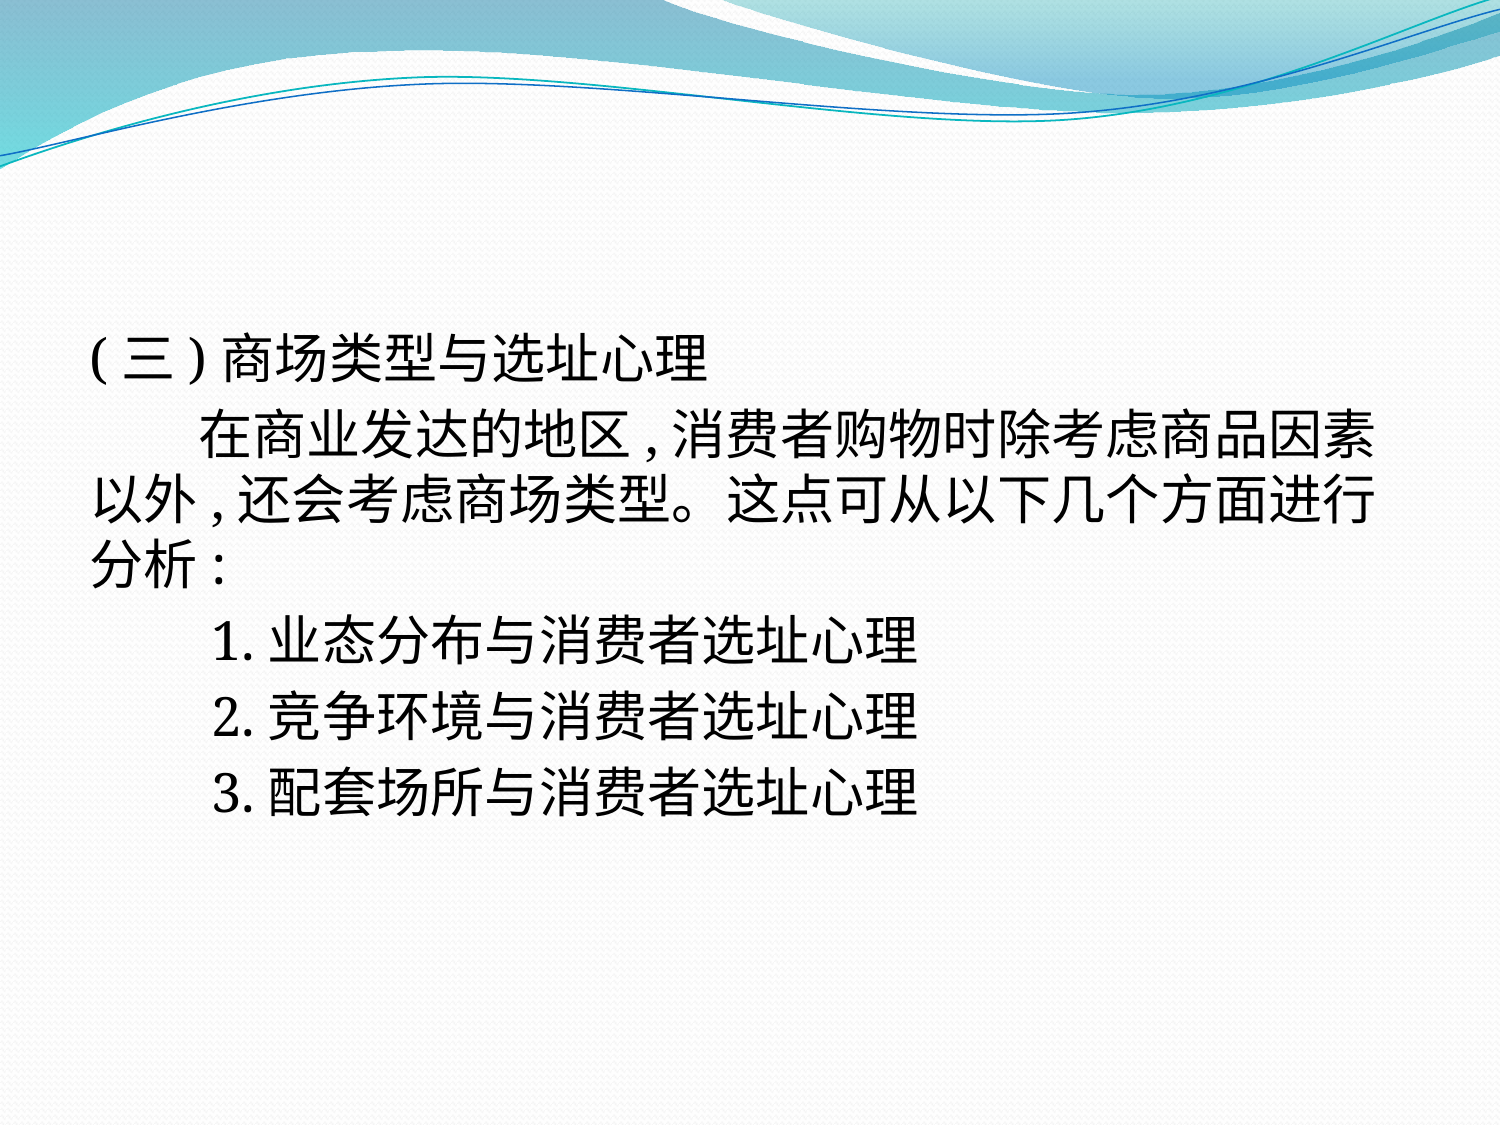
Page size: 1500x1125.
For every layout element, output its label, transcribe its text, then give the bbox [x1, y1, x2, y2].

list (三)商场类型与选址心理 在商业发达的地区,消费者购物时除考虑商品因素以外,还会考虑商场类型。这点可从以下几个方面进行分析: 1.业态分布与消费者选址心理 2.竞争环境与消费者选址心理 3.配套场所与消费者选址心理 [75, 317, 1425, 1038]
